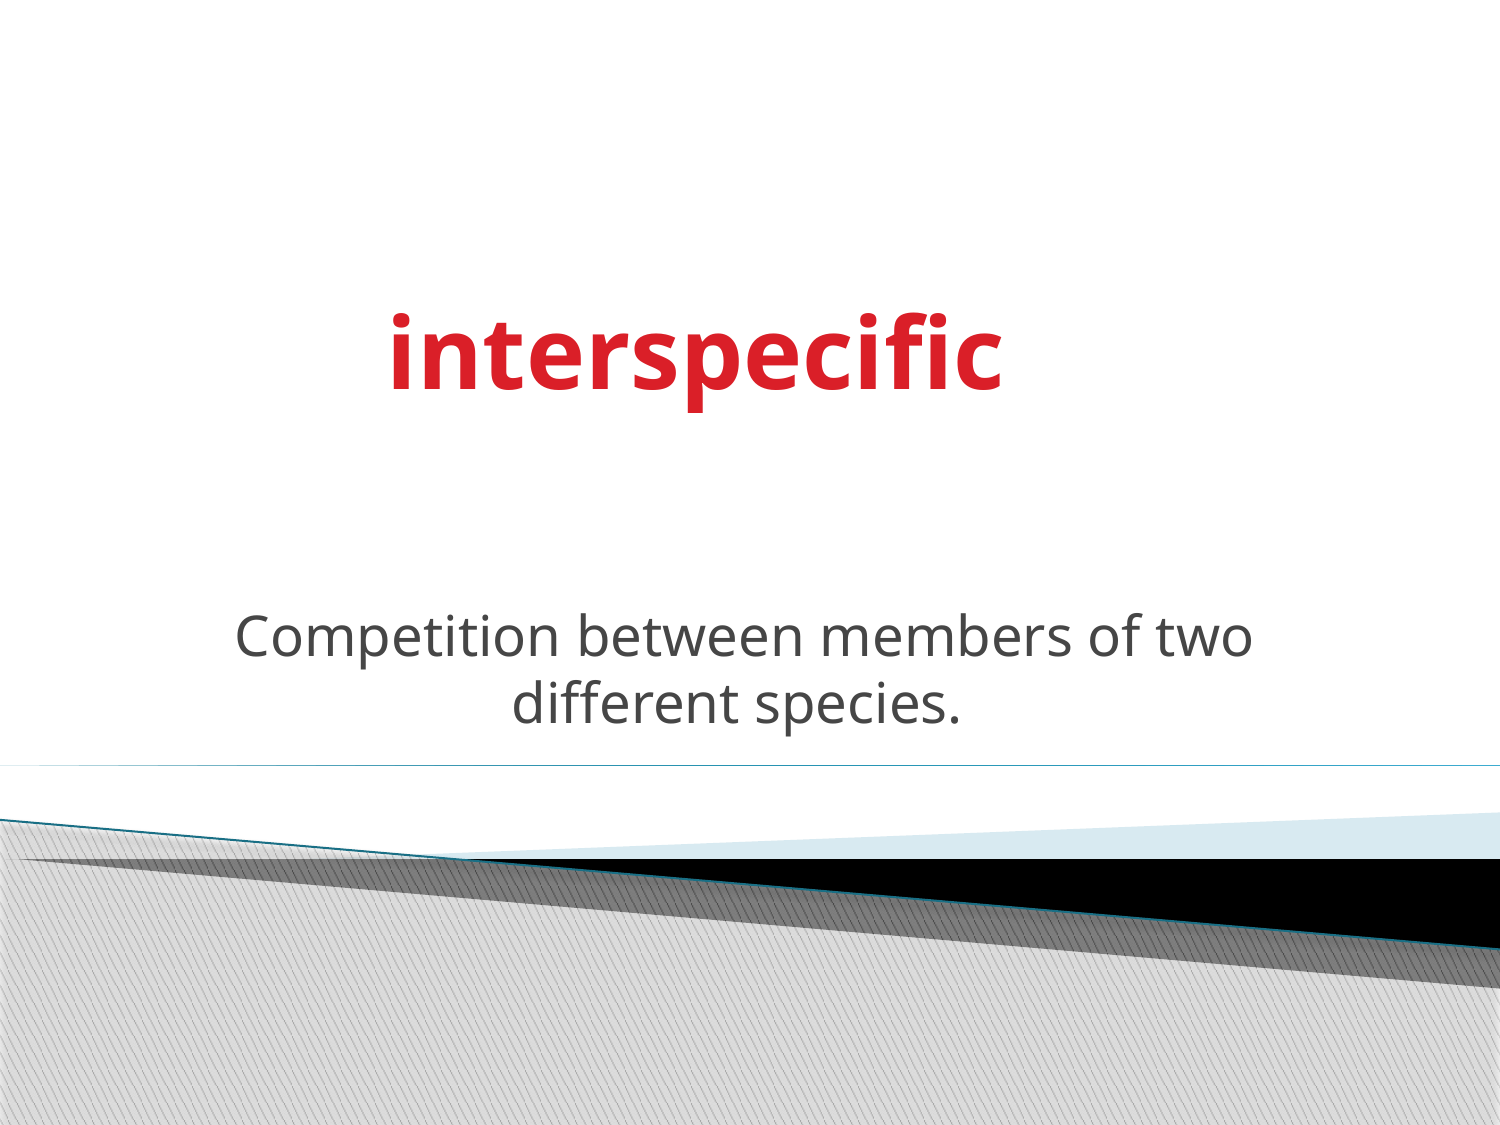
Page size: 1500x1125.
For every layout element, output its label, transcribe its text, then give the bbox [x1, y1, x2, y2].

subtitle Competition between members of two different species. [112, 592, 1388, 790]
picture [5, 859, 1500, 989]
title interspecific [58, 117, 1334, 418]
